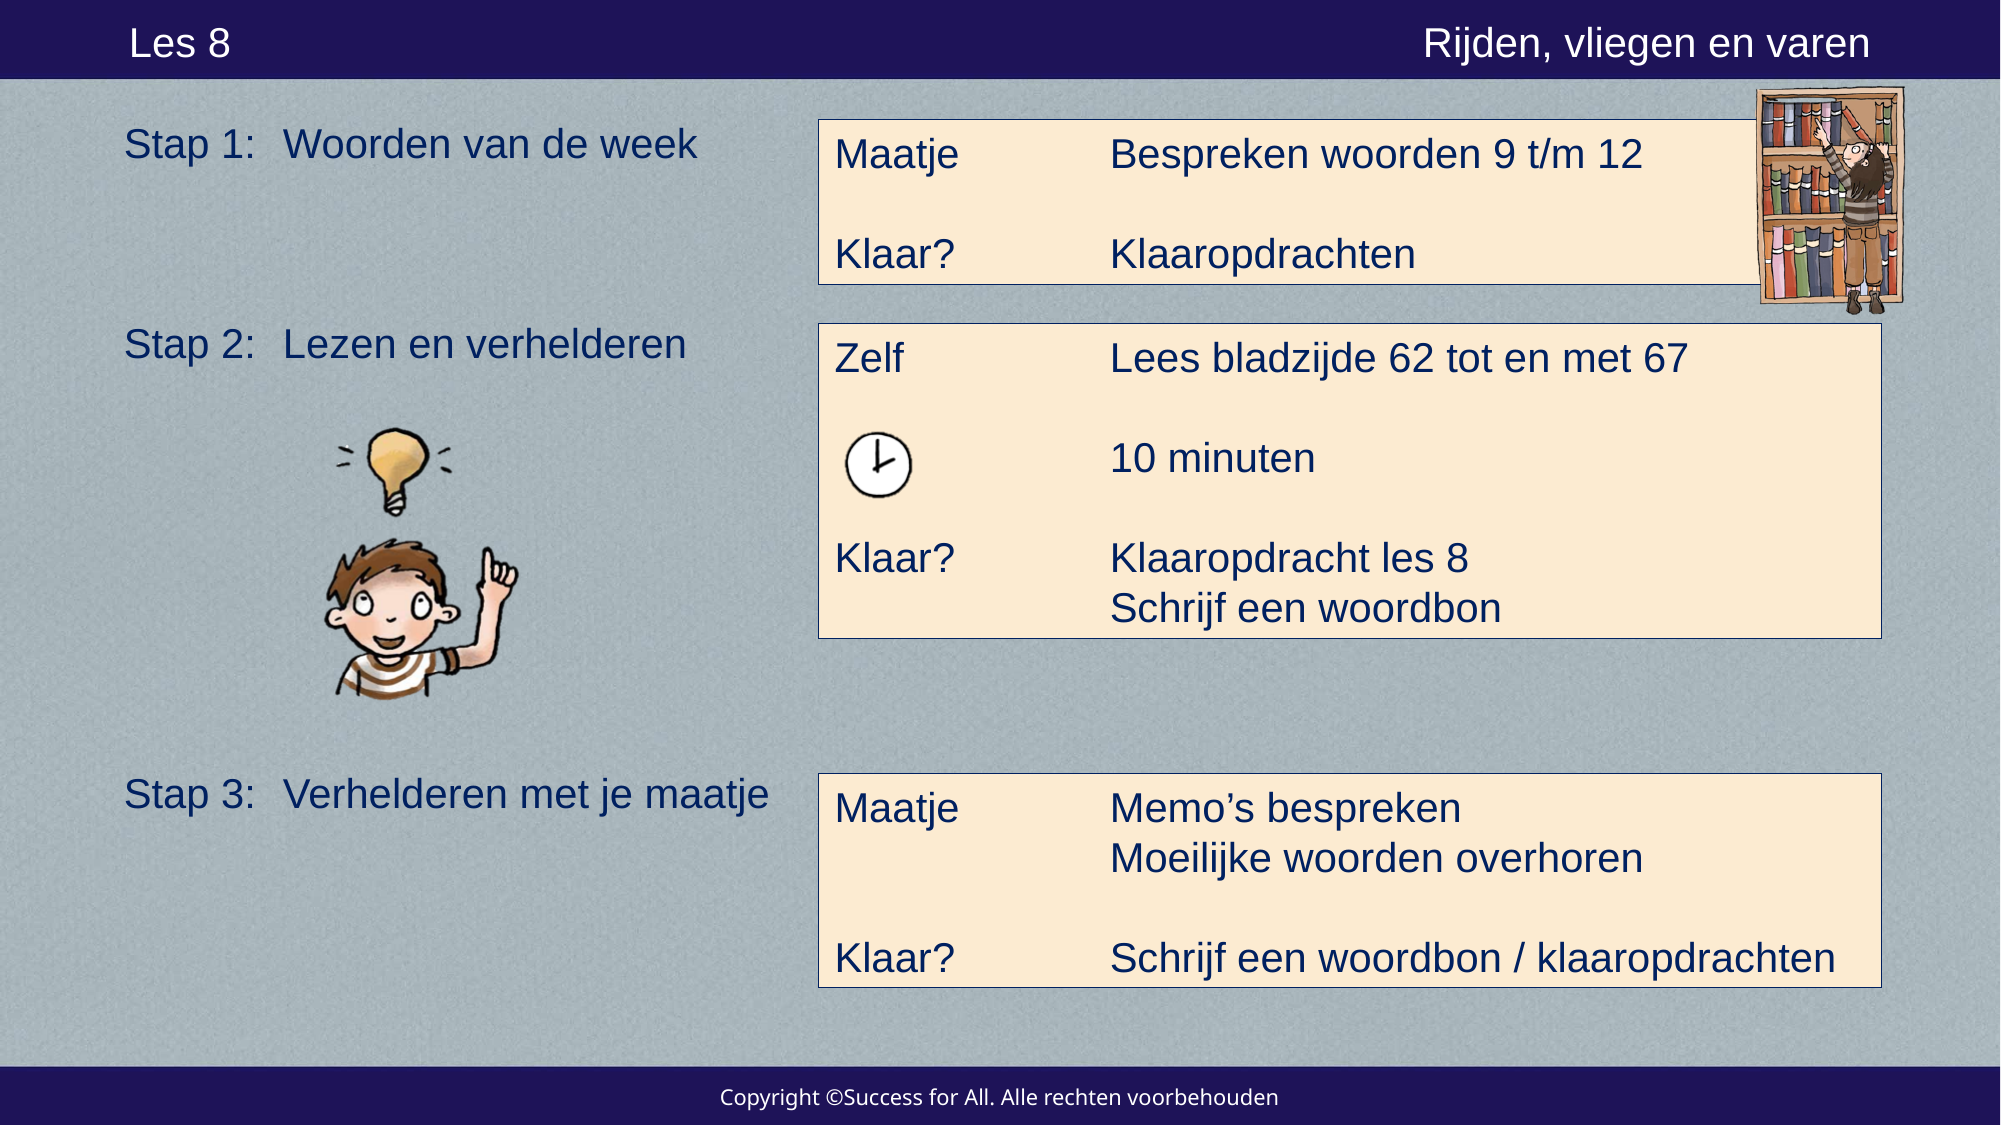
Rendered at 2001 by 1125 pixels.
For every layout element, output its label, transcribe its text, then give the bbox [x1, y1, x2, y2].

text_box Maatje Bespreken woorden 9 t/m 12 Klaar? Klaaropdrachten [818, 119, 1740, 285]
picture [0, 0, 2001, 1125]
text_box Stap 1: Woorden van de week Stap 2: Lezen en verhelderen Stap 3: Verhelderen met je maatje [109, 109, 902, 875]
text_box Copyright ©Success for All. Alle rechten voorbehouden [0, 1076, 2000, 1125]
text_box Zelf Lees bladzijde 62 tot en met 67 10 minuten Klaar? Klaaropdracht les 8 Schrijf een woordbon [818, 323, 1882, 639]
text_box Rijden, vliegen en varen [999, 8, 1886, 73]
text_box Les 8 [114, 8, 354, 73]
text_box Maatje Memo’s bespreken Moeilijke woorden overhoren Klaar? Schrijf een woordbon / klaaropdrachten [818, 773, 1882, 988]
